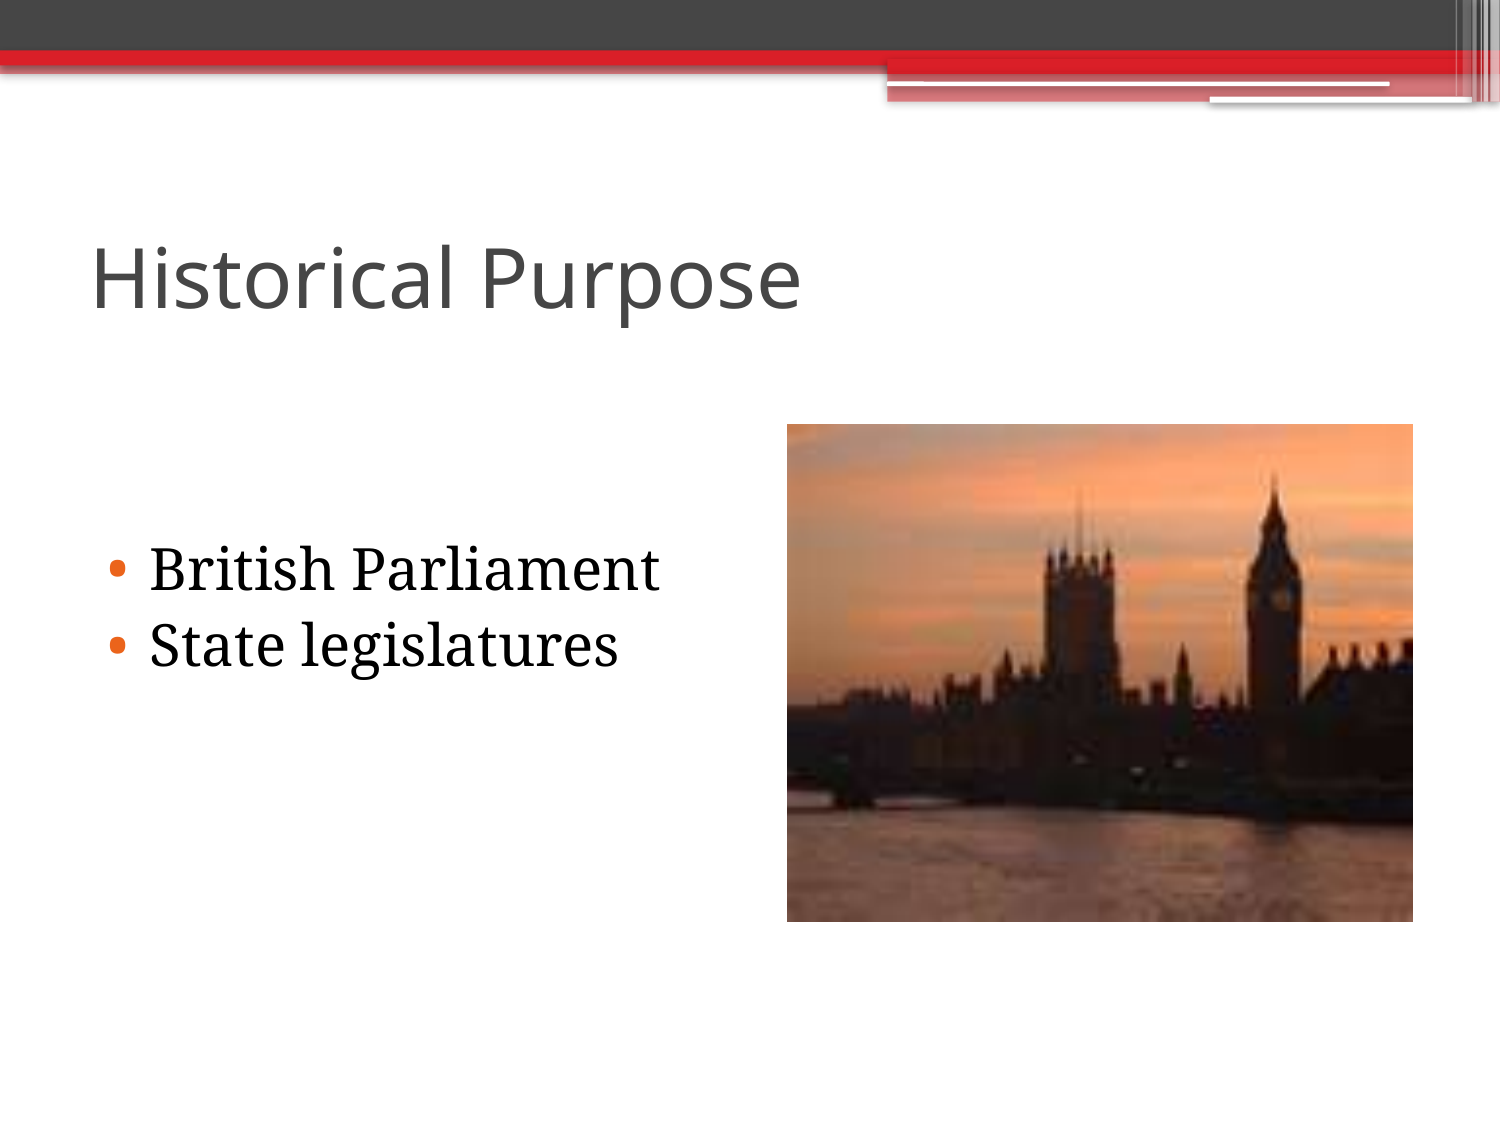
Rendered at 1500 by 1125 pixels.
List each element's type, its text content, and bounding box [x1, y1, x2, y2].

title Historical Purpose [75, 187, 1425, 363]
picture [787, 424, 1413, 922]
list British Parliament State legislatures [75, 525, 1425, 1079]
